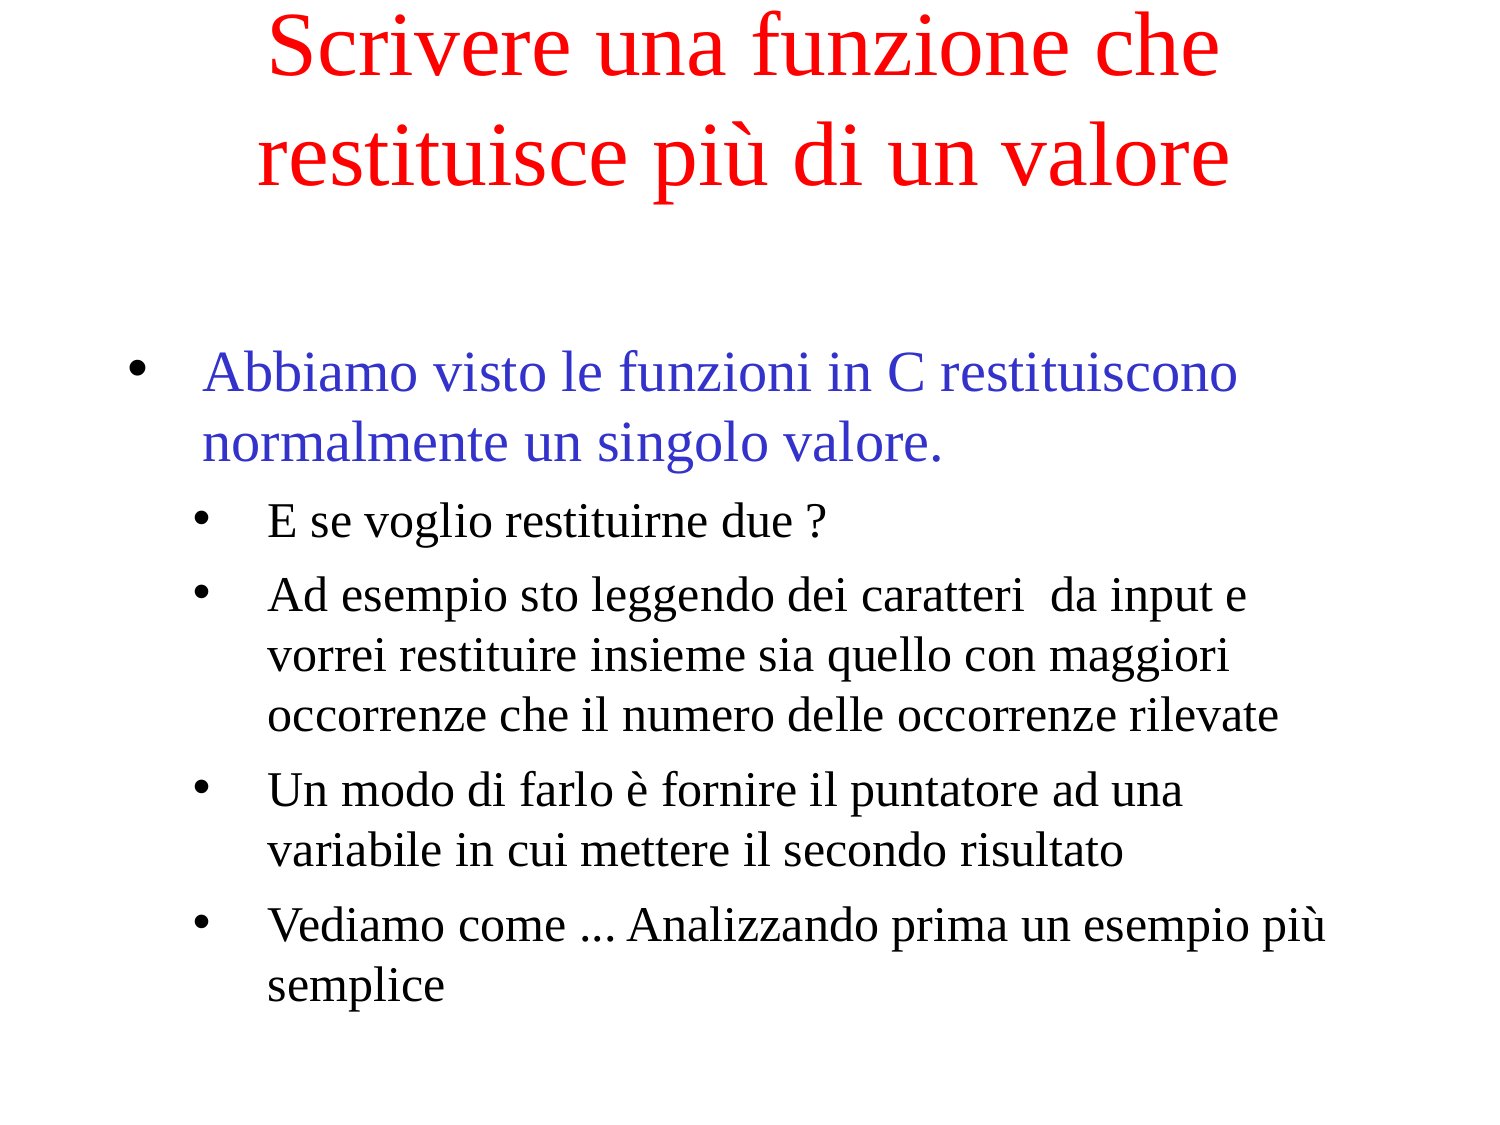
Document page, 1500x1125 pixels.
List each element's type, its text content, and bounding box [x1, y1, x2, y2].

title Scrivere una funzione che restituisce più di un valore [107, 0, 1383, 188]
